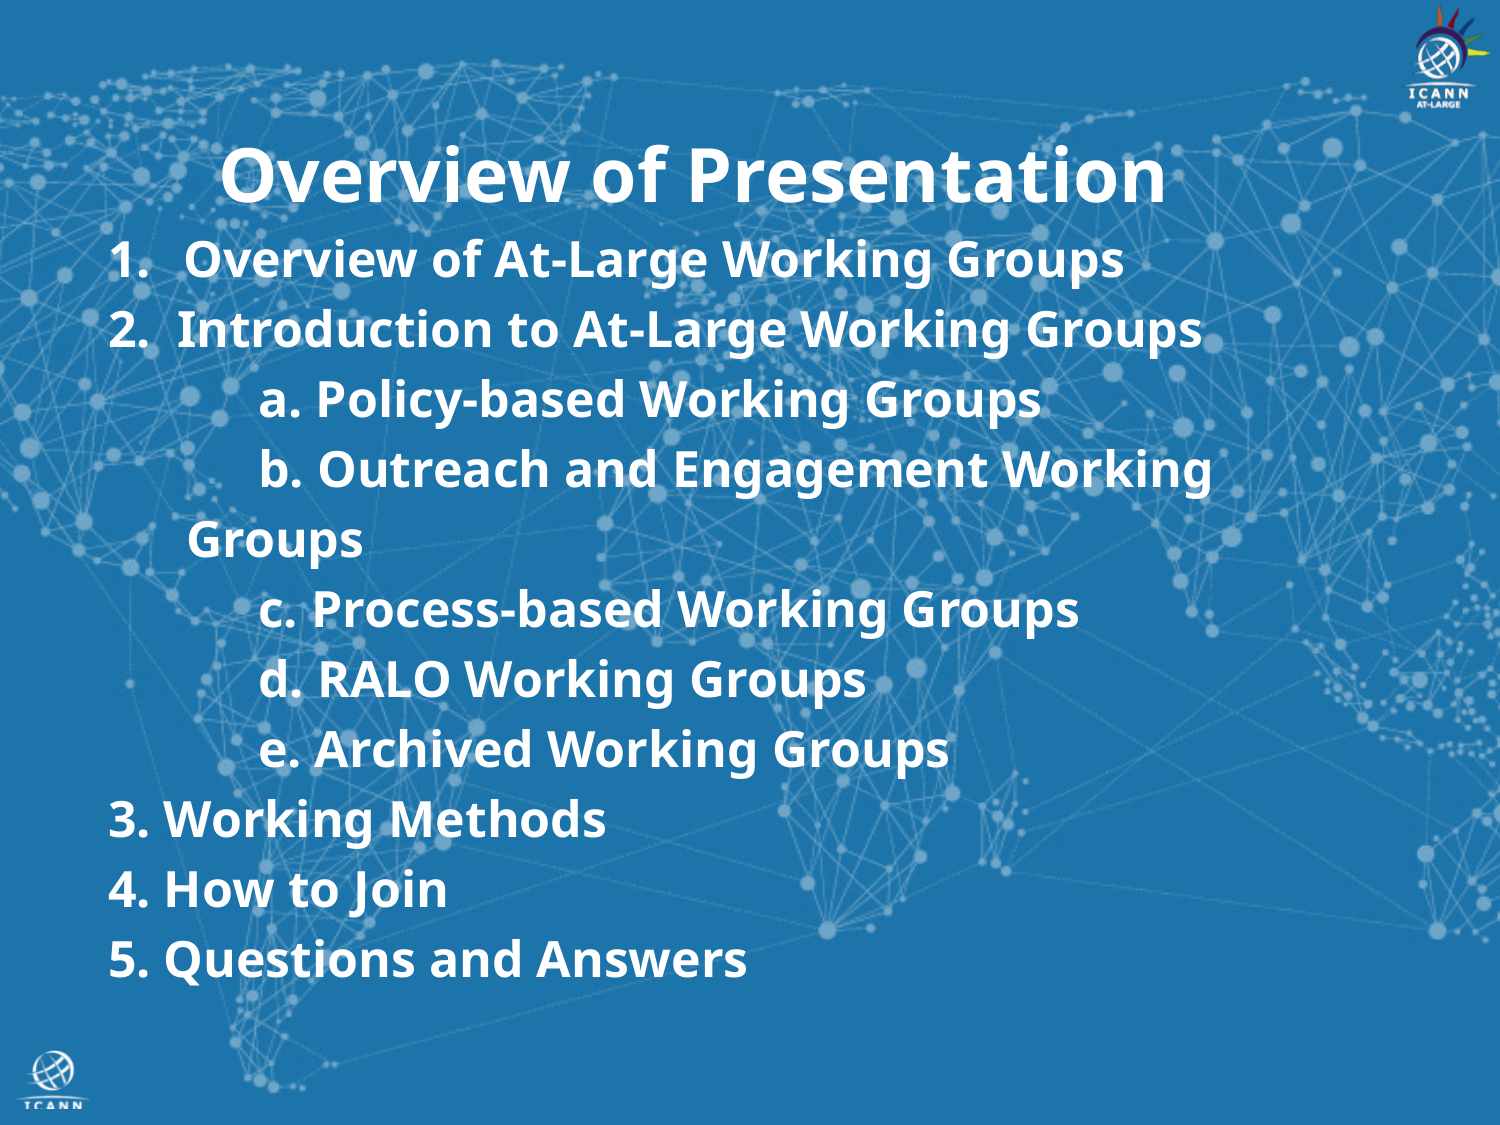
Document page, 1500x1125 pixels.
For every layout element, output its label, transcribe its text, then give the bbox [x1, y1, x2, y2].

picture [1390, 0, 1493, 112]
list Overview of Presentation Overview of At-Large Working Groups 2. Introduction to At-Large Working Groups a. Policy-based Working Groups b. Outreach and Engagement Working Groups c. Process-based Working Groups d. RALO Working Groups e. Archived Working Groups 3. Working Methods 4. How to Join 5. Questions and Answers [93, 120, 1295, 674]
